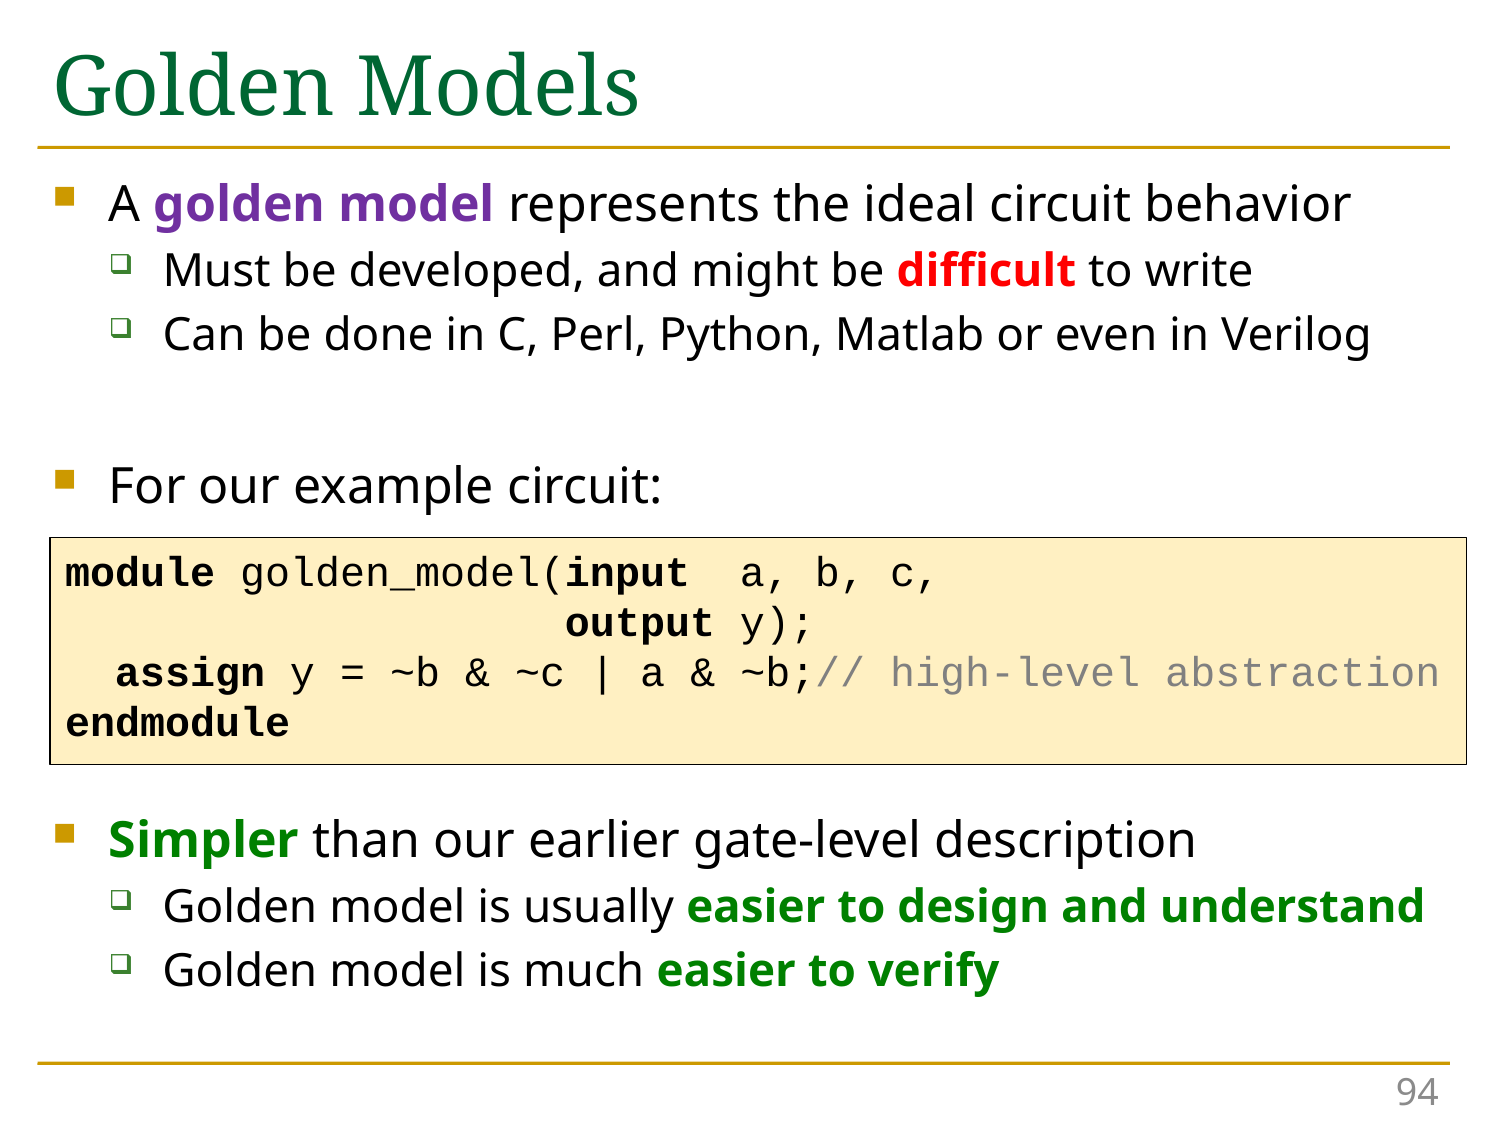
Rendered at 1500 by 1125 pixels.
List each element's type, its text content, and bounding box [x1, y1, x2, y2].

slide_number 94 [1116, 1063, 1454, 1124]
title Golden Models [37, 24, 1450, 163]
list A golden model represents the ideal circuit behavior Must be developed, and might be difficult to write Can be done in C, Perl, Python, Matlab or even in Verilog For our example circuit: [37, 163, 1450, 525]
text_box Simpler than our earlier gate-level description Golden model is usually easier to design and understand Golden model is much easier to verify [37, 800, 1450, 1030]
text_box module golden_model(input a, b, c, output y); assign y = ~b & ~c | a & ~b;// high-level abstraction endmodule [50, 537, 1467, 765]
